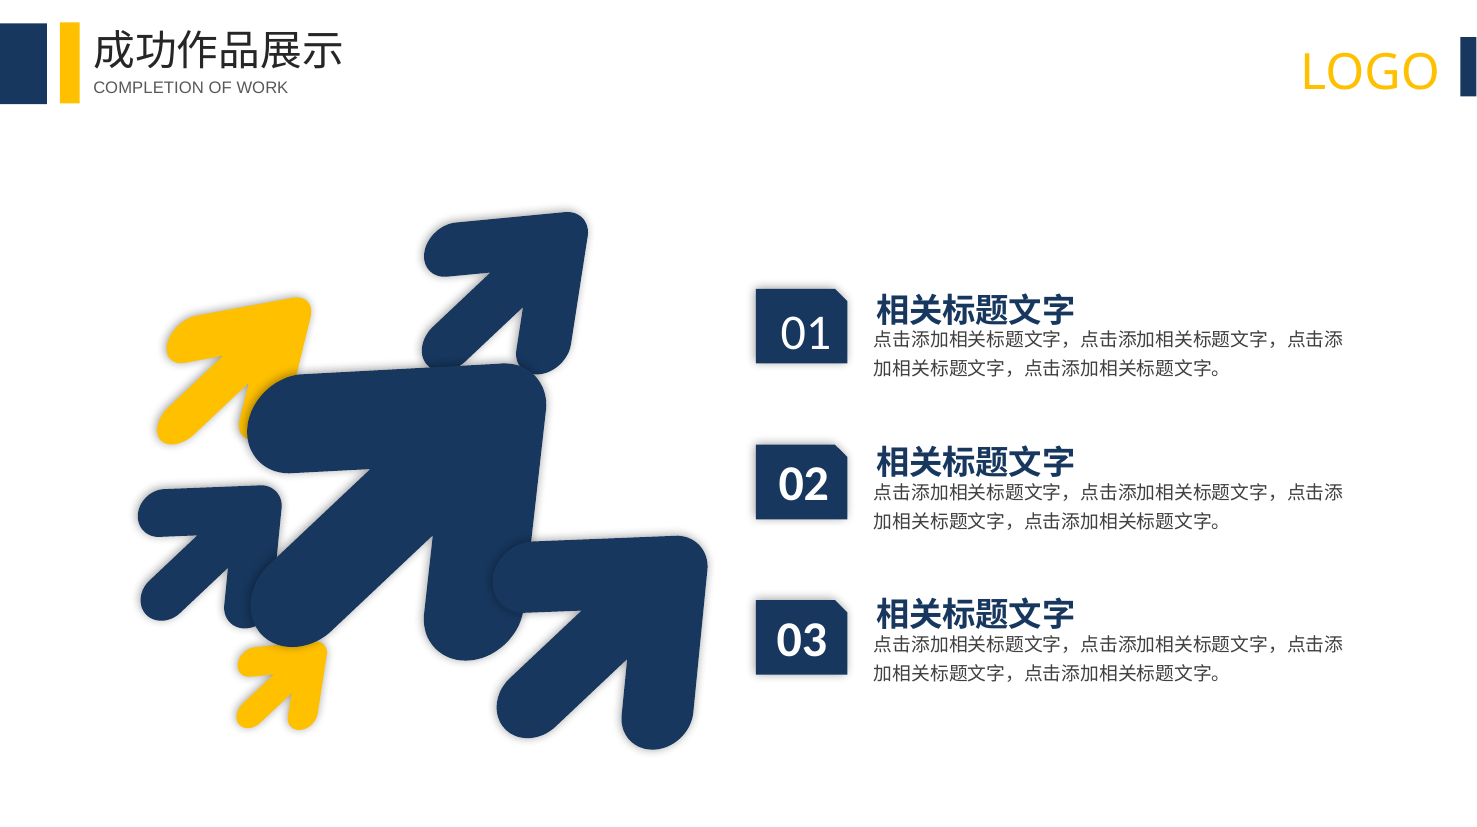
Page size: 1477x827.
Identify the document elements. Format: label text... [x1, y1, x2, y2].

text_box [755, 574, 1372, 694]
text_box [419, 209, 591, 376]
text_box [135, 483, 284, 631]
text_box [58, 20, 82, 105]
text_box COMPLETION OF WORK [93, 76, 359, 97]
text_box 成功作品展示 [93, 23, 359, 74]
text_box [1458, 35, 1477, 99]
text_box [490, 533, 710, 752]
text_box [234, 644, 330, 732]
text_box [0, 21, 49, 106]
text_box [155, 295, 314, 447]
text_box [245, 361, 549, 663]
text_box LOGO [1289, 33, 1477, 105]
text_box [755, 269, 1372, 389]
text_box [755, 421, 1372, 541]
